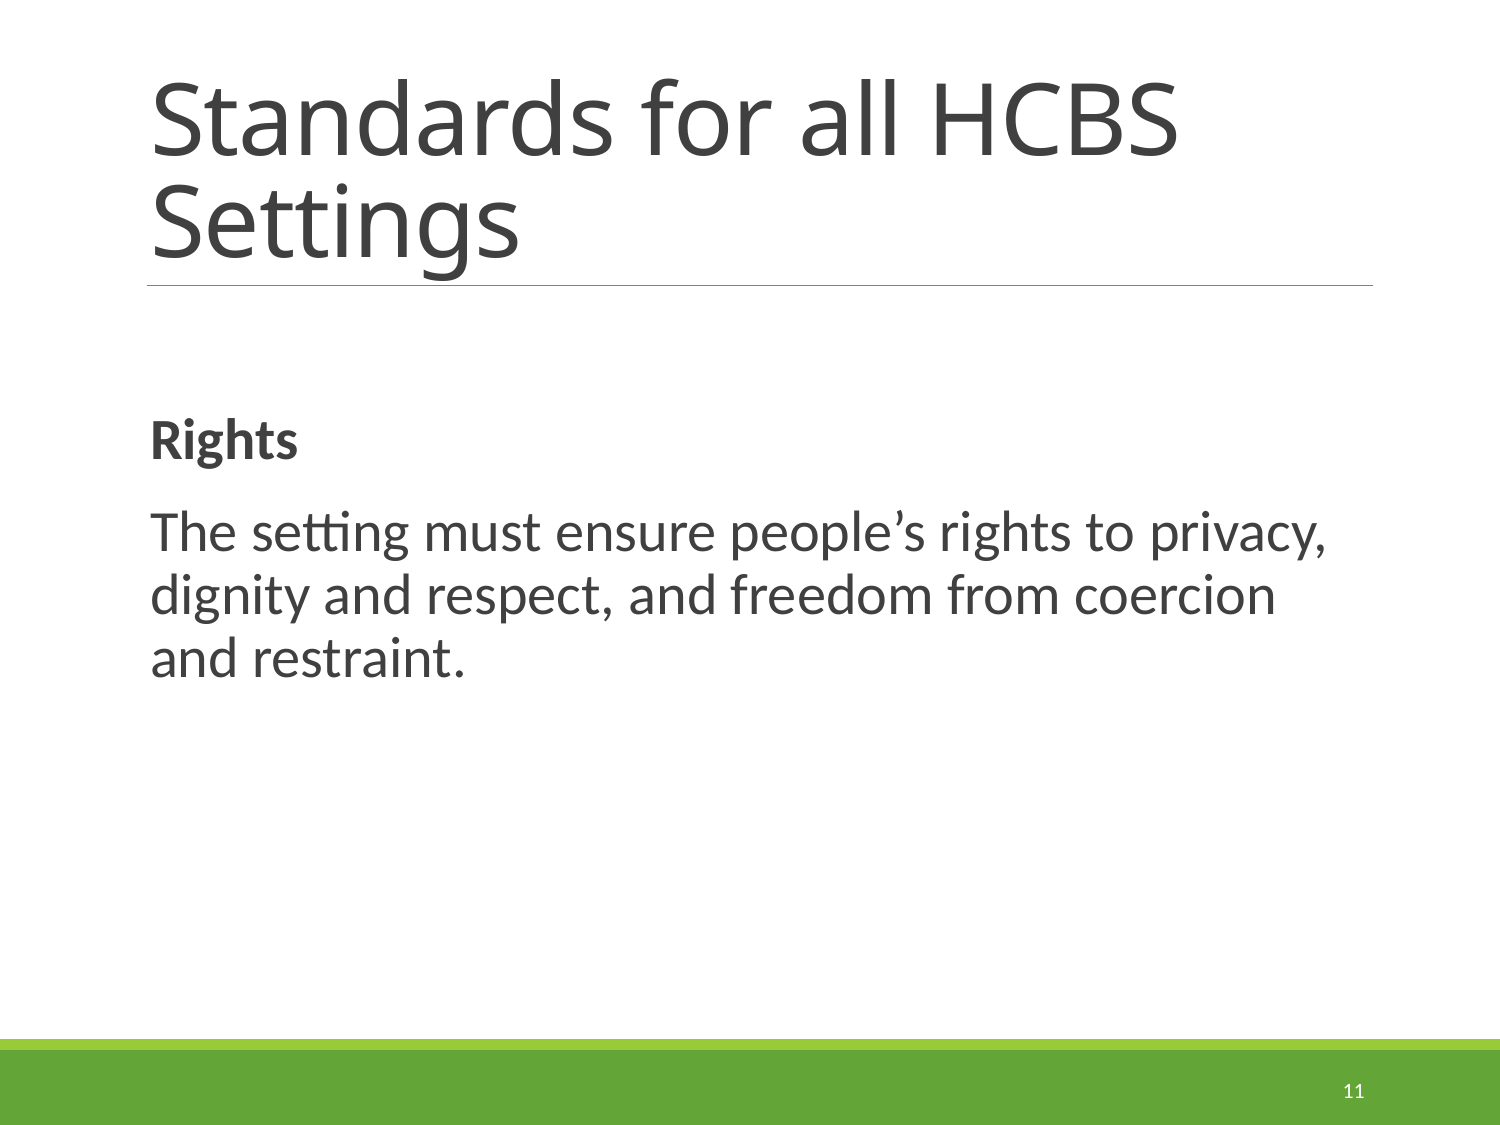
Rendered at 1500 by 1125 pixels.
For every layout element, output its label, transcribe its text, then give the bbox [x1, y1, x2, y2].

title Standards for all HCBS Settings [135, 47, 1373, 285]
list Rights The setting must ensure people’s rights to privacy, dignity and respect, and freedom from coercion and restraint. [135, 302, 1373, 963]
slide_number 11 [1218, 1059, 1380, 1120]
